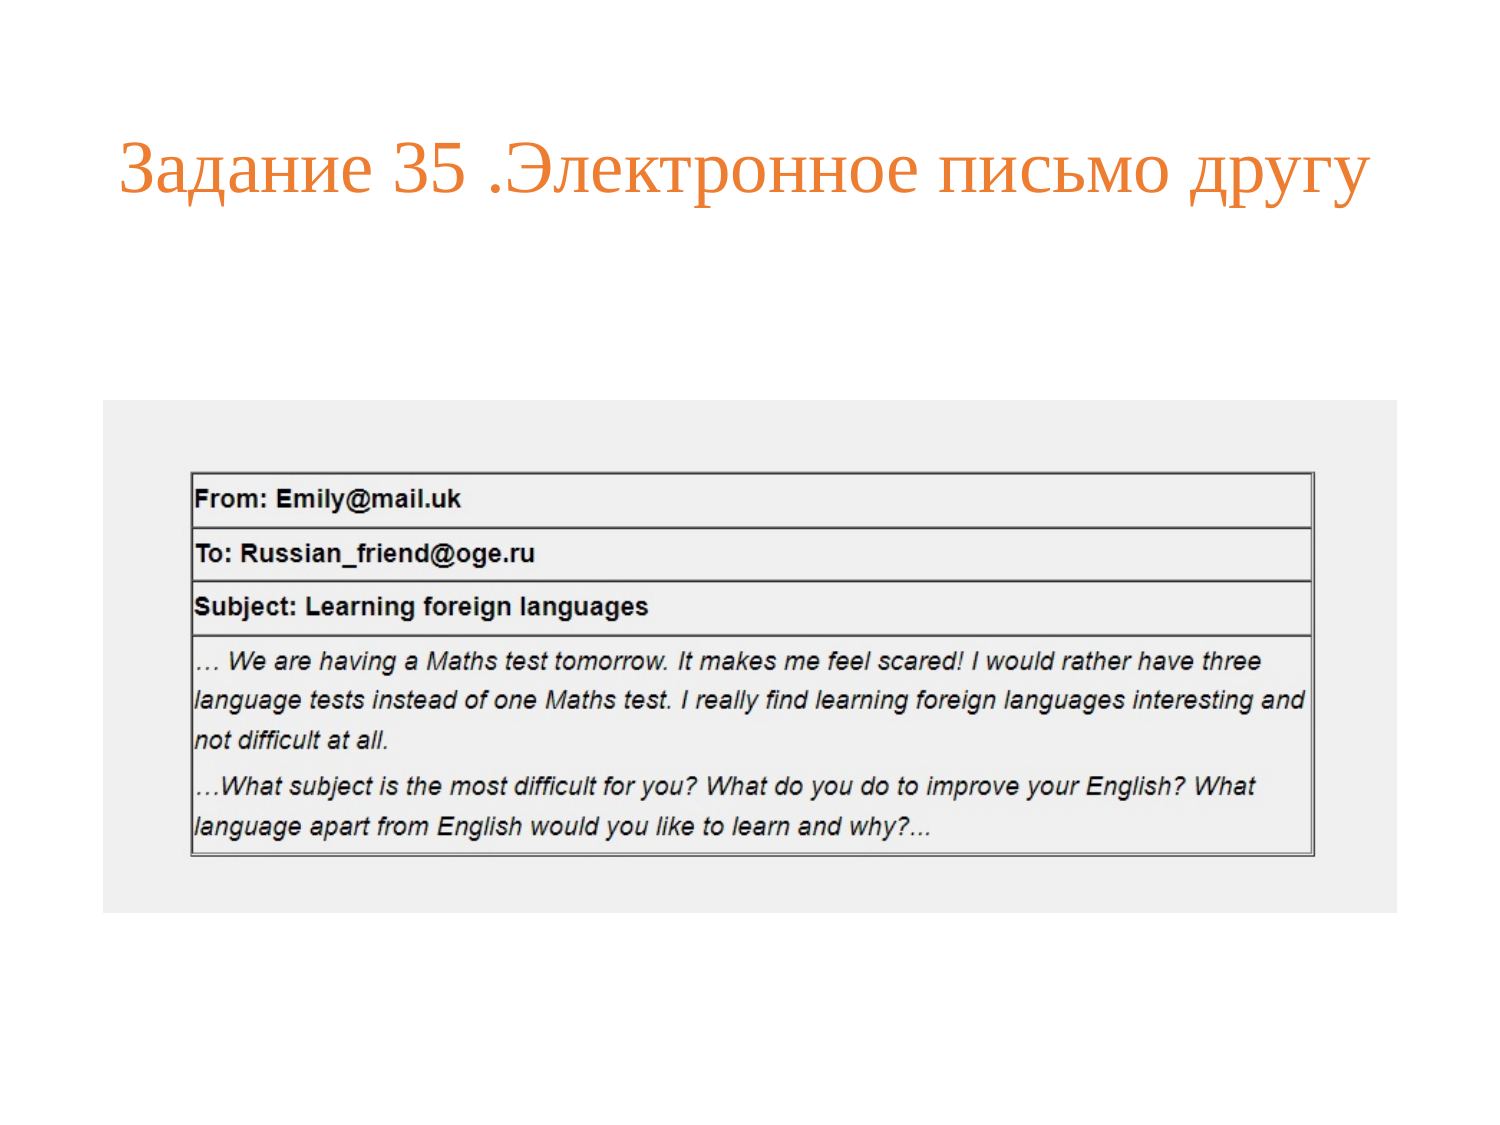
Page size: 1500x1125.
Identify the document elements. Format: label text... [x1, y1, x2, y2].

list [103, 400, 1397, 913]
title Задание 35 .Электронное письмо другу [103, 59, 1397, 278]
